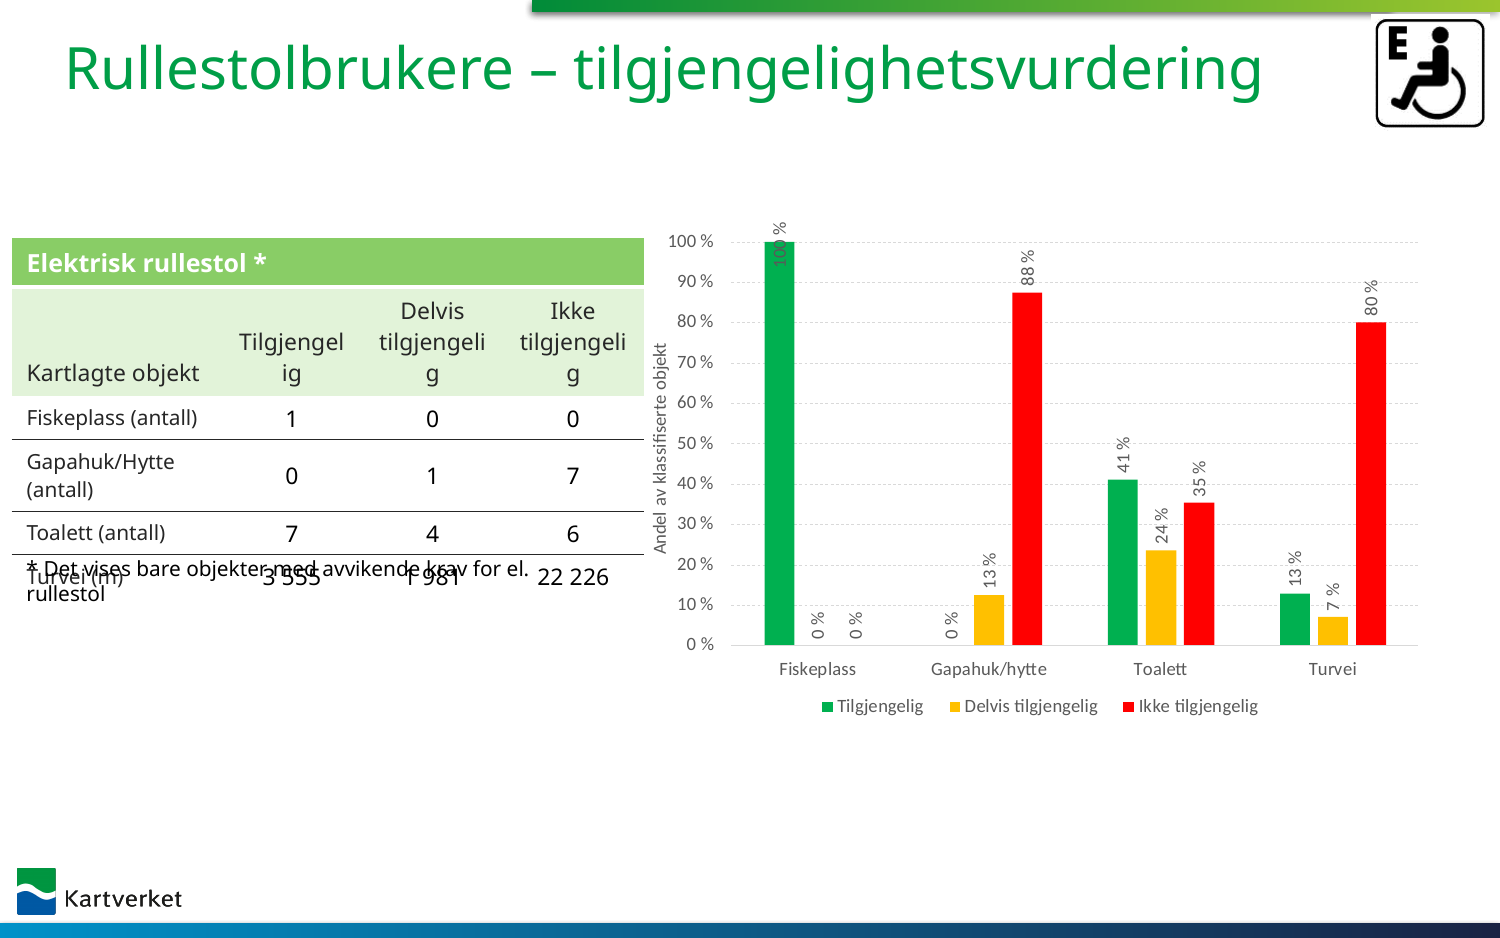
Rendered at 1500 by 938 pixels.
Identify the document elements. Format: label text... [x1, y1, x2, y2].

table_cell 0 [362, 396, 503, 439]
table_header Elektrisk rullestol * [12, 238, 638, 285]
table_cell Ikke tilgjengelig [503, 289, 638, 396]
table_cell Tilgjengelig [222, 289, 362, 396]
text_box Rullestolbrukere – tilgjengelighetsvurdering [49, 12, 1372, 109]
table_cell 1 [362, 440, 503, 511]
table_cell 4 [362, 512, 503, 548]
table_cell Fiskeplass (antall) [12, 396, 222, 439]
table_cell Toalett (antall) [12, 512, 222, 548]
table_cell 0 [503, 396, 638, 439]
table_cell Delvis tilgjengelig [362, 289, 503, 396]
table_cell 6 [503, 512, 638, 554]
picture [643, 218, 1429, 728]
table_cell 7 [222, 512, 362, 548]
text_box * Det vises bare objekter med avvikende krav for el. rullestol [11, 548, 597, 613]
table_cell 1 [222, 396, 362, 439]
table_cell 0 [222, 440, 362, 511]
table_cell Gapahuk/Hytte (antall) [12, 440, 222, 511]
table_cell 22 226 [597, 555, 638, 598]
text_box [1371, 13, 1491, 133]
table_cell Kartlagte objekt [12, 289, 222, 396]
table_cell 7 [503, 440, 638, 511]
